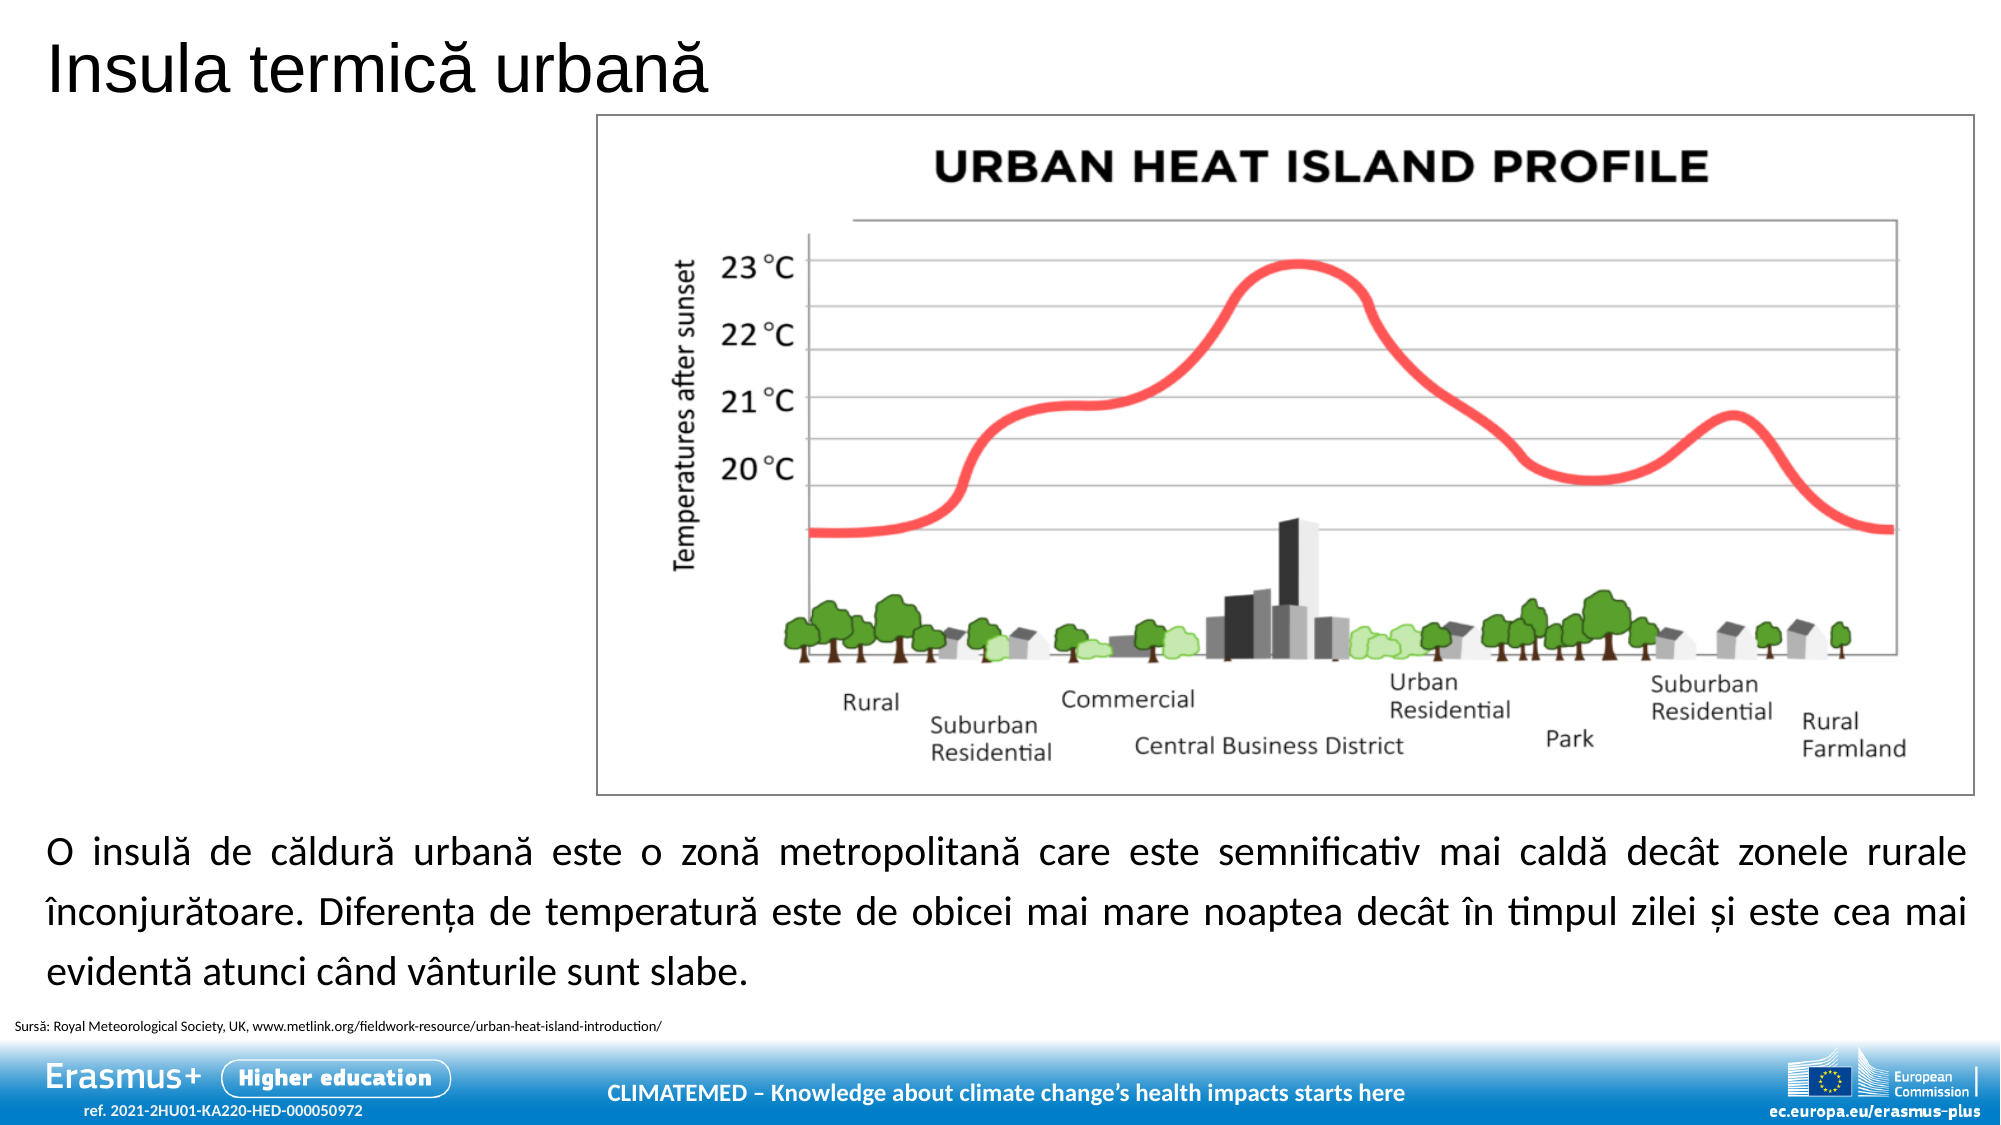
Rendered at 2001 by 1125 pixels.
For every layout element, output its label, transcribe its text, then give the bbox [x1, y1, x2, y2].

text_box Sursă: Royal Meteorological Society, UK, www.metlink.org/fieldwork-resource/urban-heat-island-introduction/ [0, 1009, 825, 1042]
picture [0, 899, 2000, 1125]
title Insula termică urbană [31, 25, 1984, 116]
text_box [597, 115, 1974, 796]
text_box O insulă de căldură urbană este o zonă metropolitană care este semnificativ mai caldă decât zonele rurale înconjurătoare. Diferența de temperatură este de obicei mai mare noaptea decât în timpul zilei și este cea mai evidentă atunci când vânturile sunt slabe. [31, 806, 1984, 1001]
